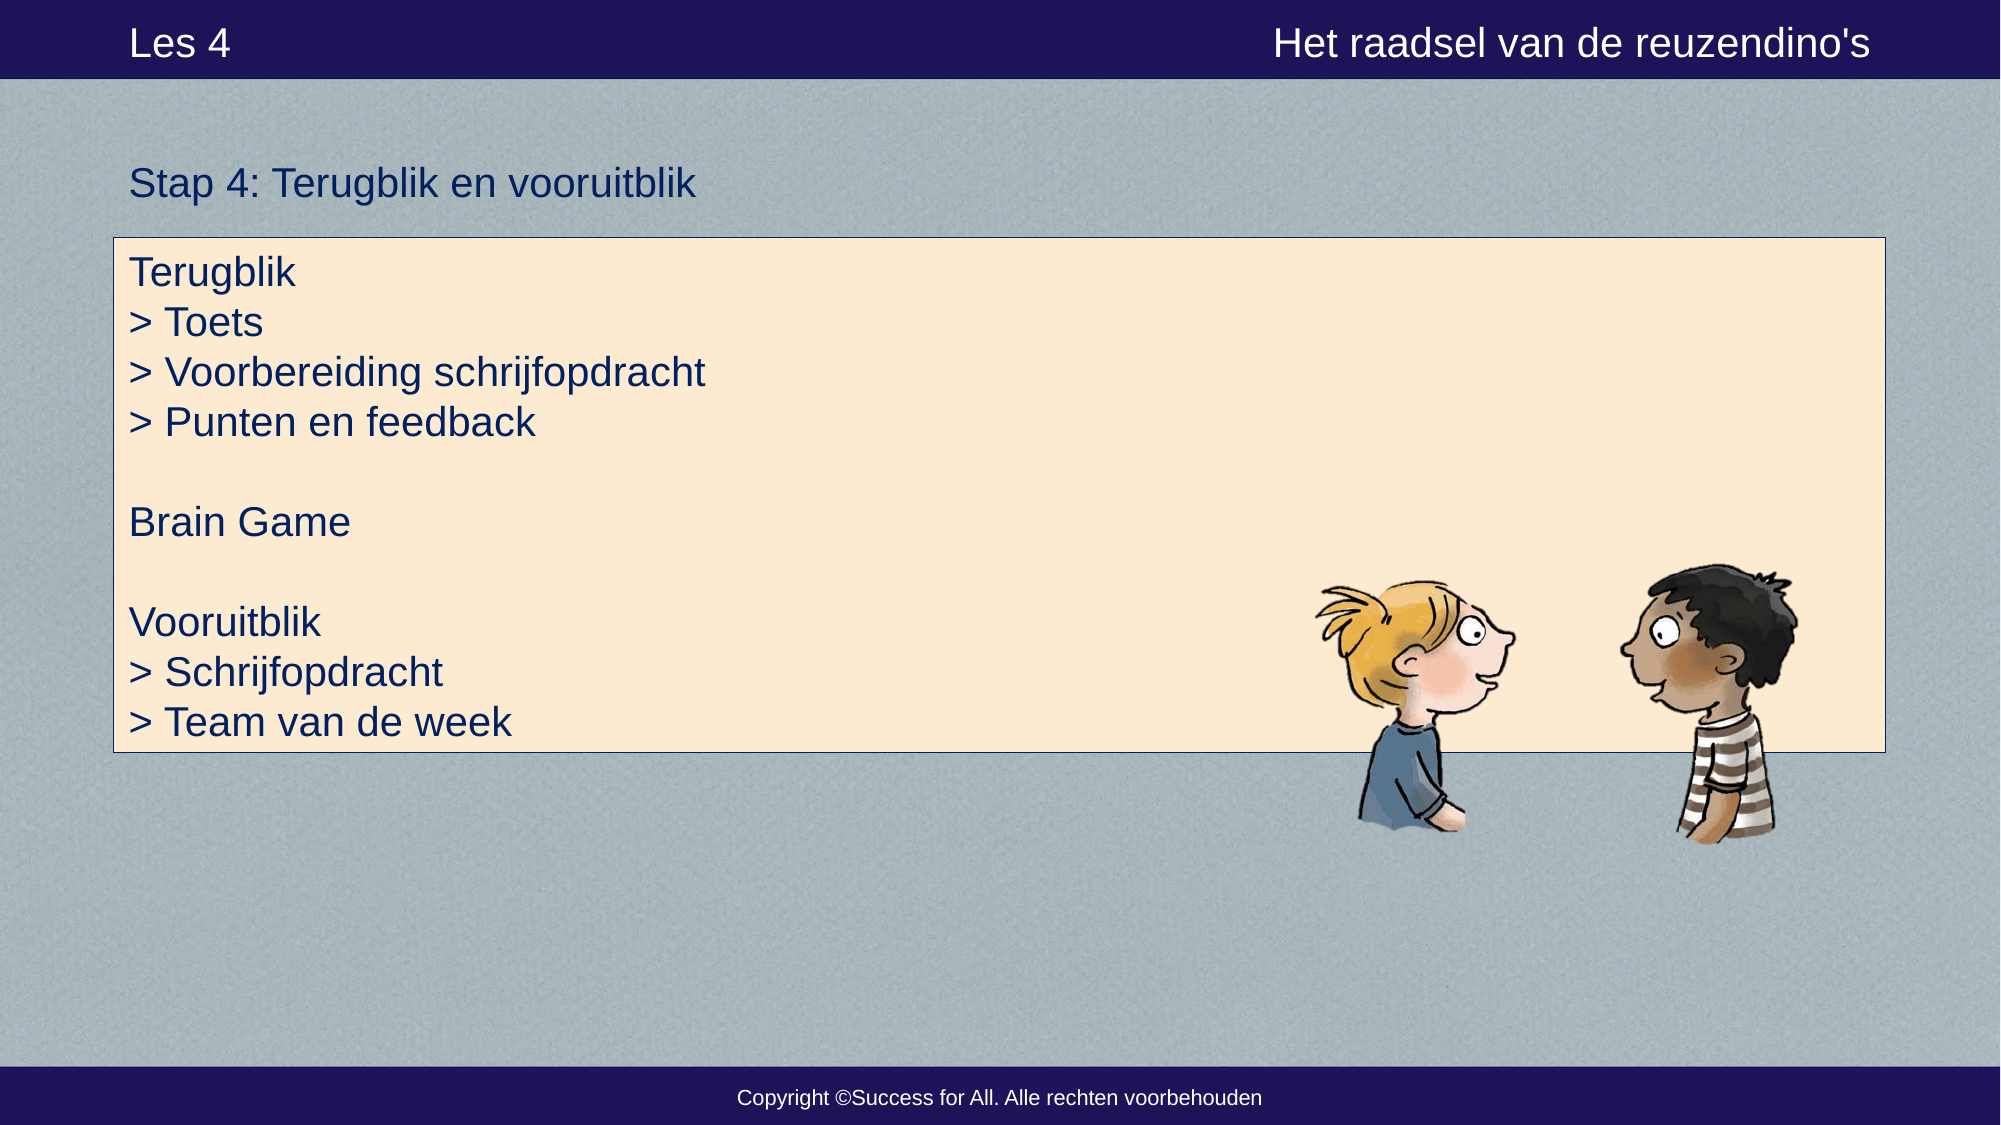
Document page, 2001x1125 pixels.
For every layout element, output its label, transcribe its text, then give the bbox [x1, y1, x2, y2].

picture [0, 0, 2001, 1125]
text_box Les 4 [114, 8, 354, 73]
text_box Terugblik > Toets > Voorbereiding schrijfopdracht > Punten en feedback Brain Game Vooruitblik > Schrijfopdracht > Team van de week [113, 237, 1886, 753]
text_box Het raadsel van de reuzendino's [999, 8, 1886, 73]
text_box Stap 4: Terugblik en vooruitblik [113, 148, 1635, 214]
text_box Copyright ©Success for All. Alle rechten voorbehouden [0, 1076, 2000, 1125]
